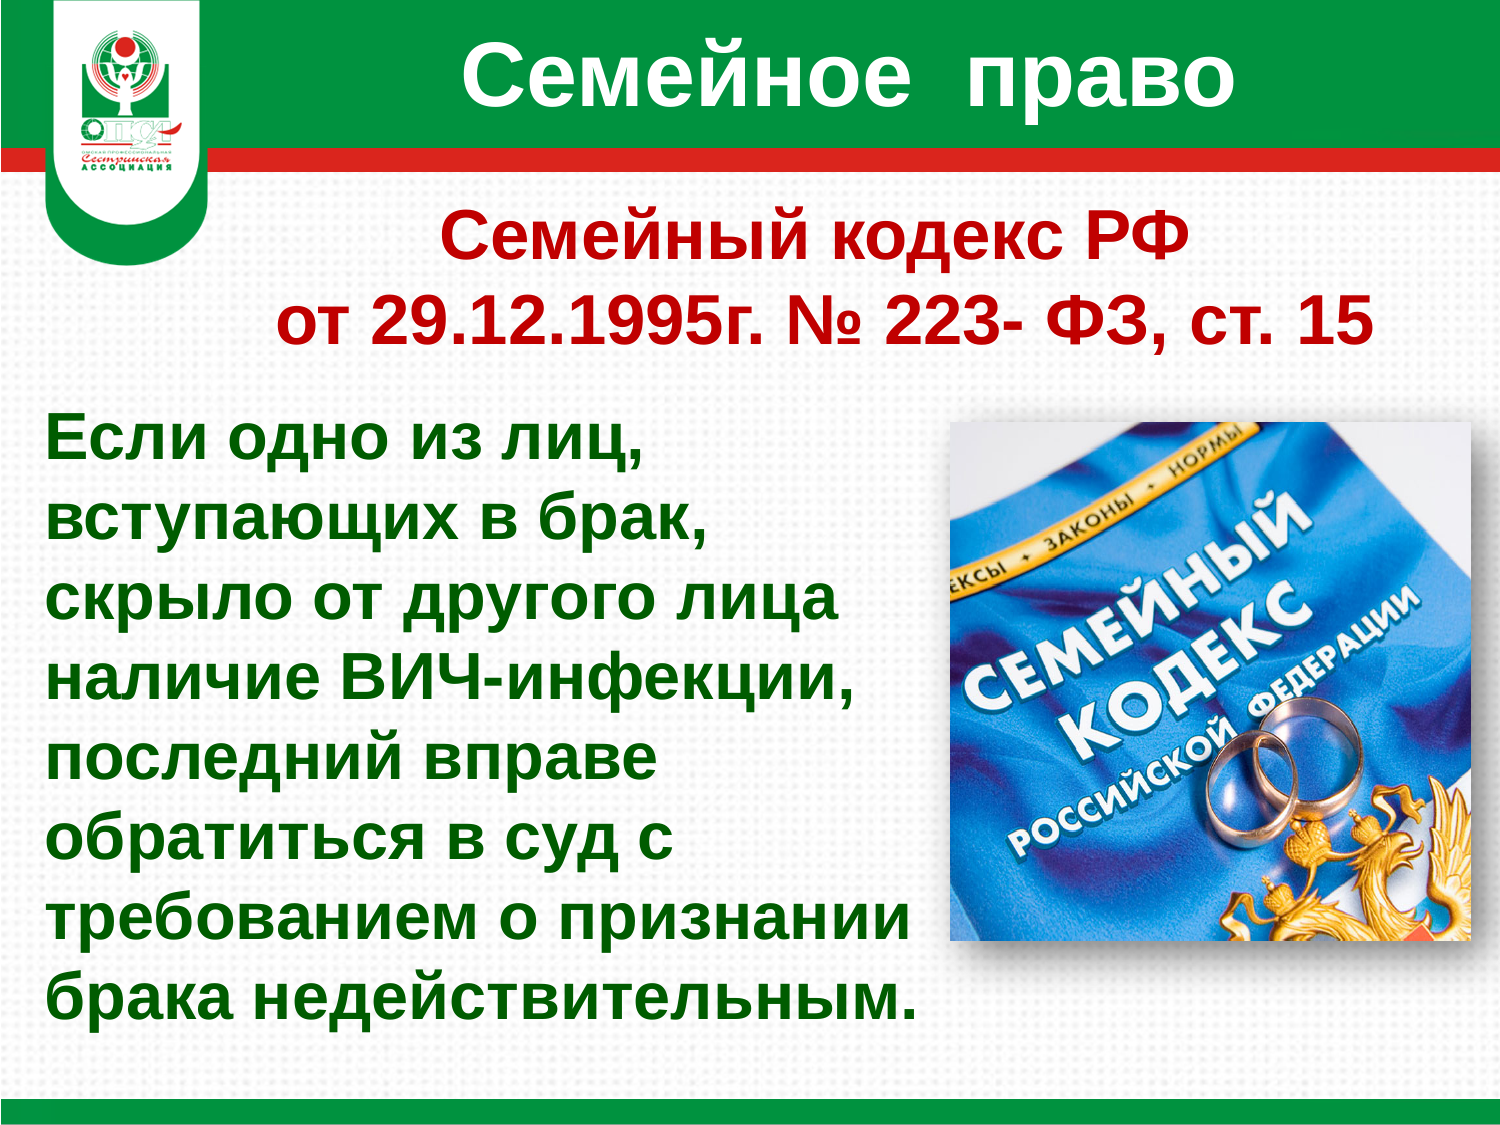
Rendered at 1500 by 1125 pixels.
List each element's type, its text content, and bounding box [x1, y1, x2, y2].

text_box Семейное право [199, 7, 1500, 132]
picture [0, 0, 1500, 1125]
text_box Семейный кодекс РФ от 29.12.1995г. № 223- ФЗ, ст. 15 [260, 181, 1391, 367]
text_box Если одно из лиц, вступающих в брак, скрыло от другого лица наличие ВИЧ-инфекции, последний вправе обратиться в суд с требованием о признании брака недействительным. [29, 385, 951, 1040]
